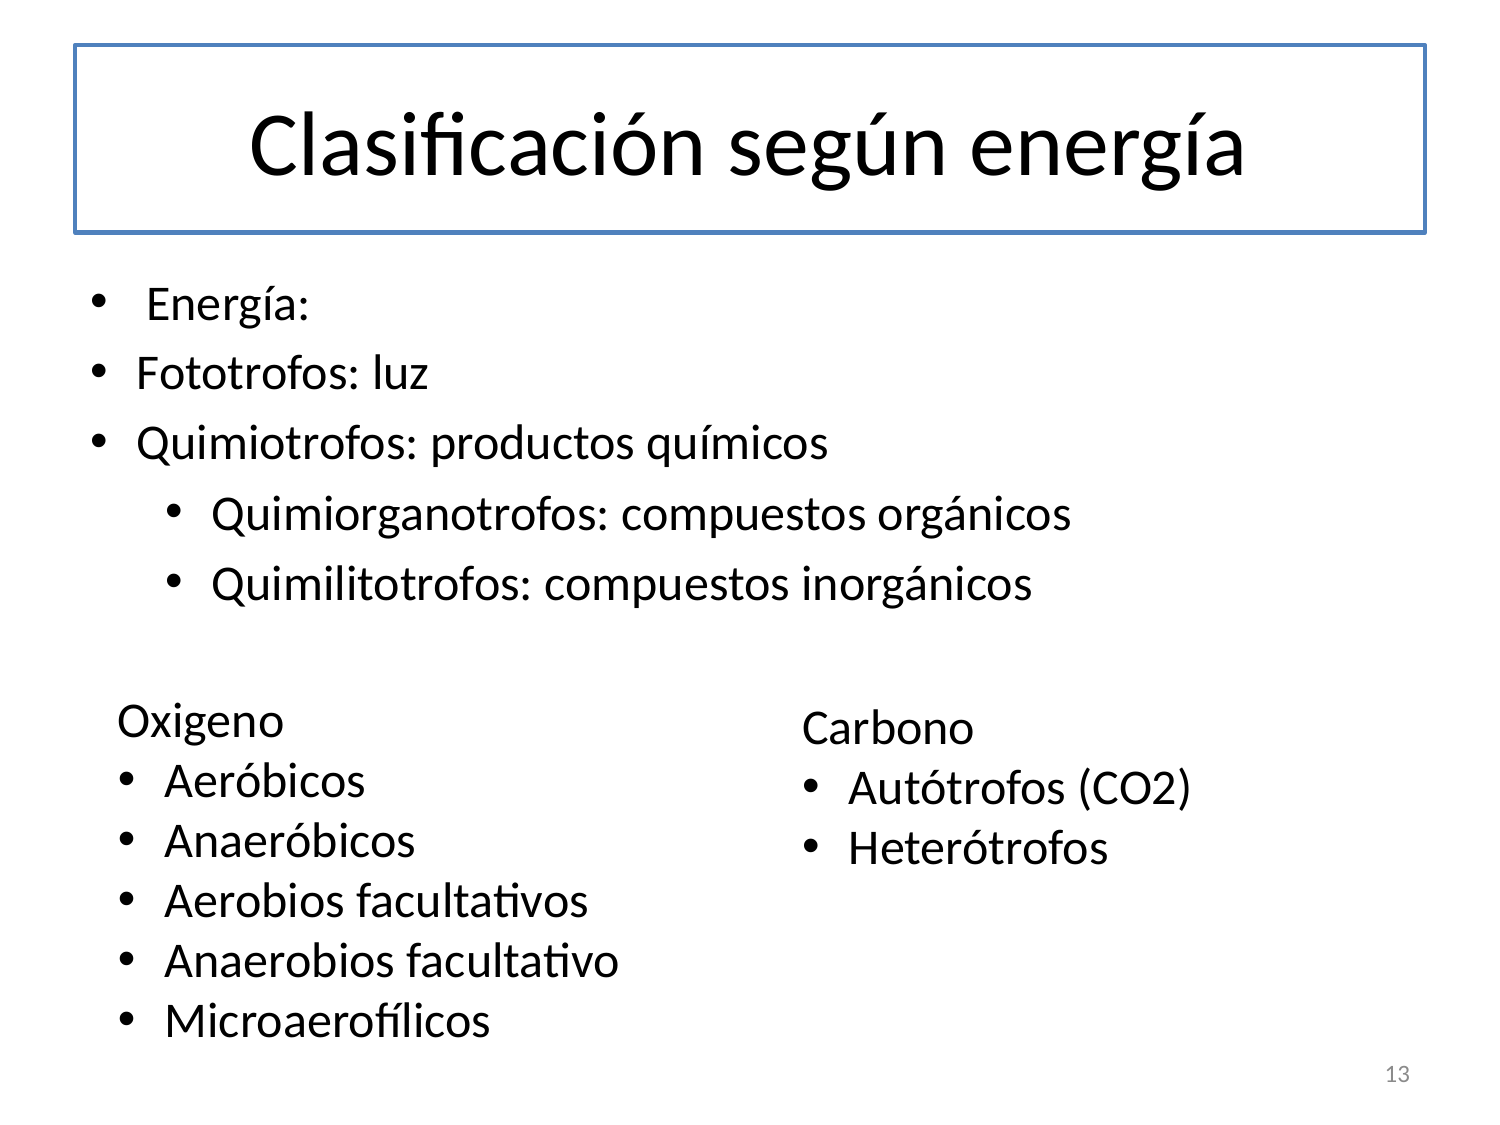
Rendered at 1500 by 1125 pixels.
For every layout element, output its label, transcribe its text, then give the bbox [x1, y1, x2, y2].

text_box Oxigeno Aeróbicos Anaeróbicos Aerobios facultativos Anaerobios facultativo Microaerofílicos [103, 680, 635, 1056]
title Clasificación según energía [73, 43, 1427, 235]
text_box Carbono Autótrofos (CO2) Heterótrofos [787, 687, 1208, 883]
slide_number 13 [1074, 1042, 1425, 1103]
list Energía: Fototrofos: luz Quimiotrofos: productos químicos Quimiorganotrofos: compuestos orgánicos Quimilitotrofos: compuestos inorgánicos [75, 262, 1097, 916]
